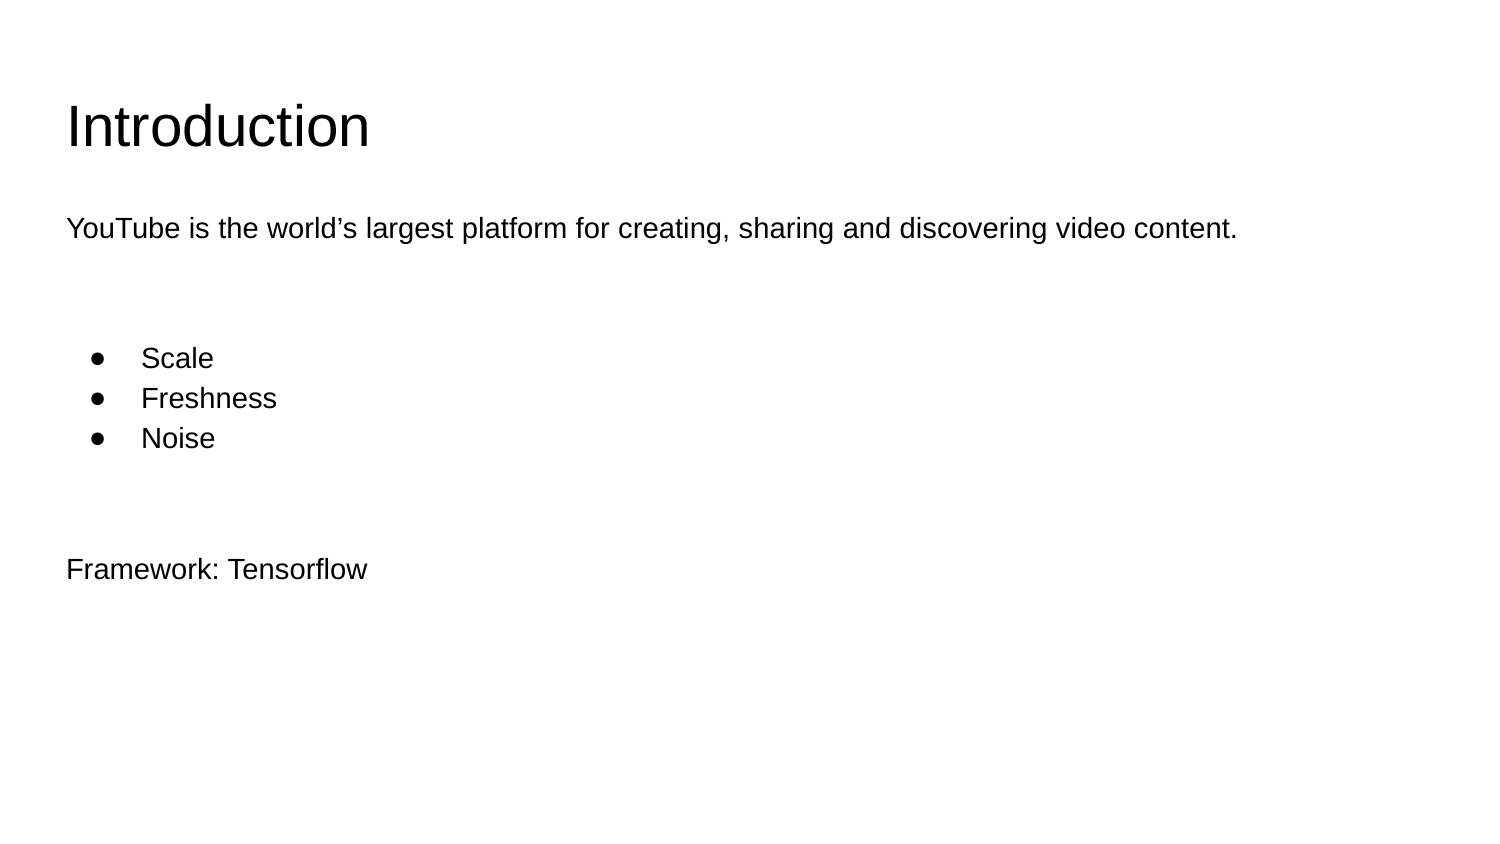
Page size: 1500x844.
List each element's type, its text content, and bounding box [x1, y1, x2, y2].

title Introduction [51, 72, 1449, 167]
list YouTube is the world’s largest platform for creating, sharing and discovering video content. Scale Freshness Noise Framework: Tensorflow [51, 189, 1449, 750]
